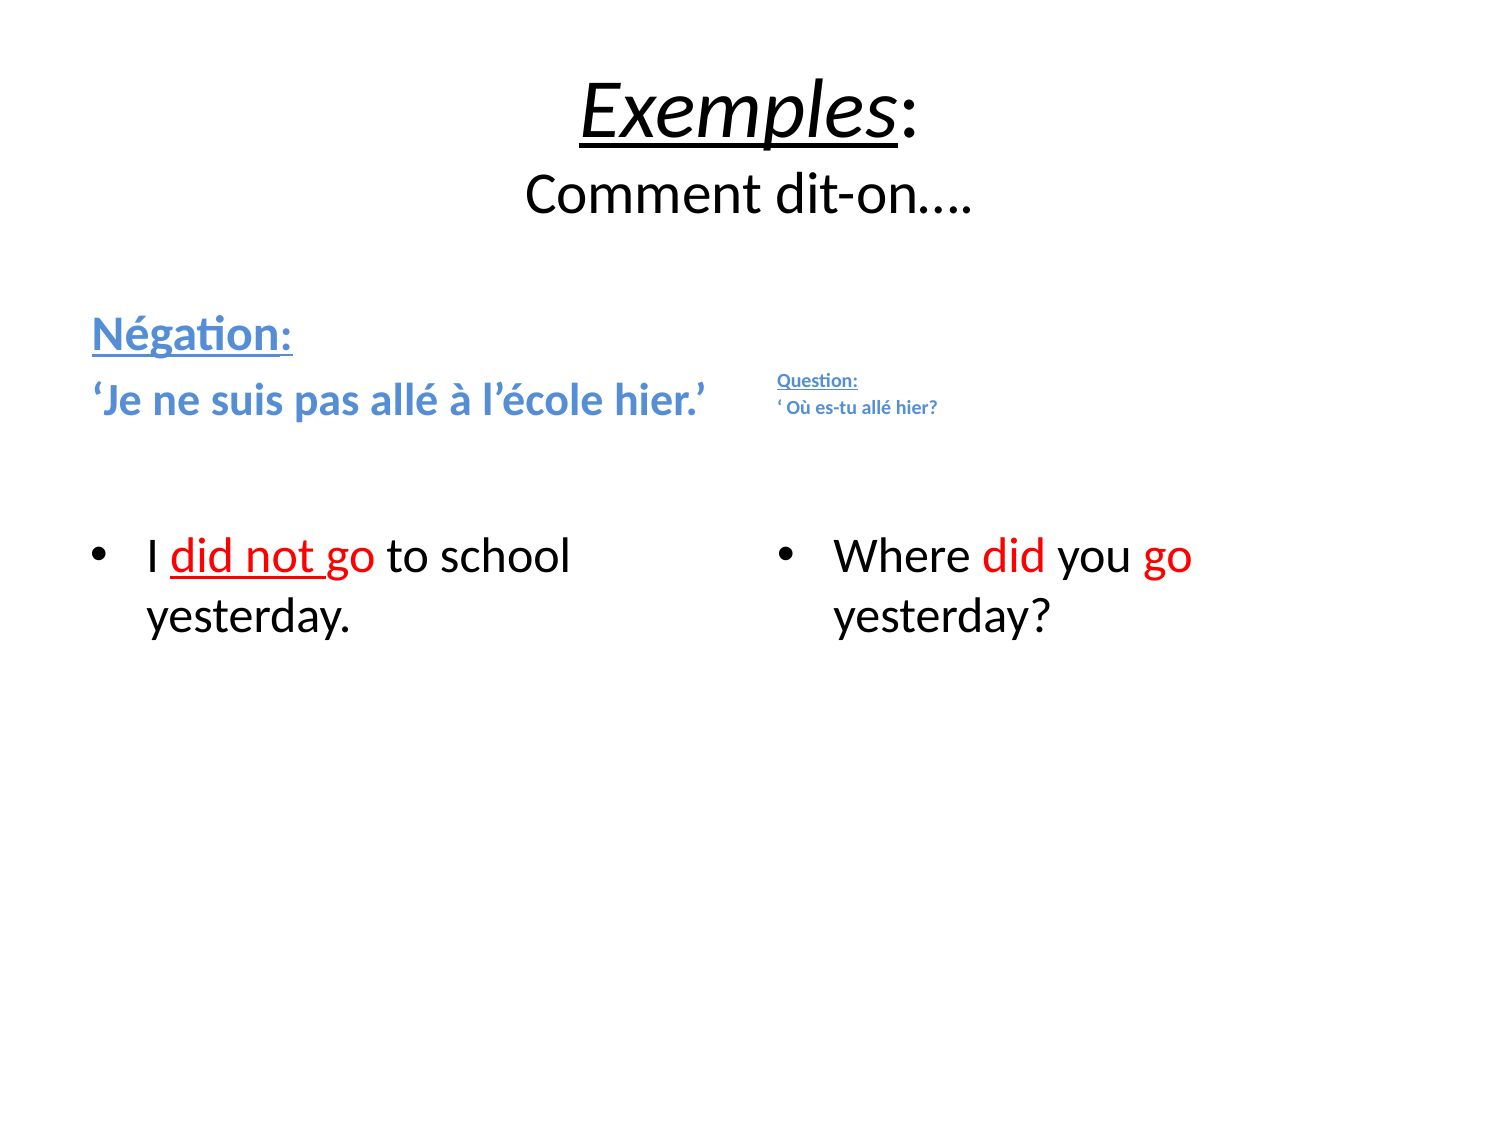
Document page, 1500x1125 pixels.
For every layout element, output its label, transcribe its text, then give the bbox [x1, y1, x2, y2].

list Négation: ‘Je ne suis pas allé à l’école hier.’ [76, 278, 740, 433]
title Exemples: Comment dit-on…. [75, 45, 1425, 233]
list Question: ‘ Où es-tu allé hier? [761, 267, 1425, 433]
list I did not go to school yesterday. [75, 515, 738, 1005]
list Where did you go yesterday? [761, 515, 1425, 1005]
